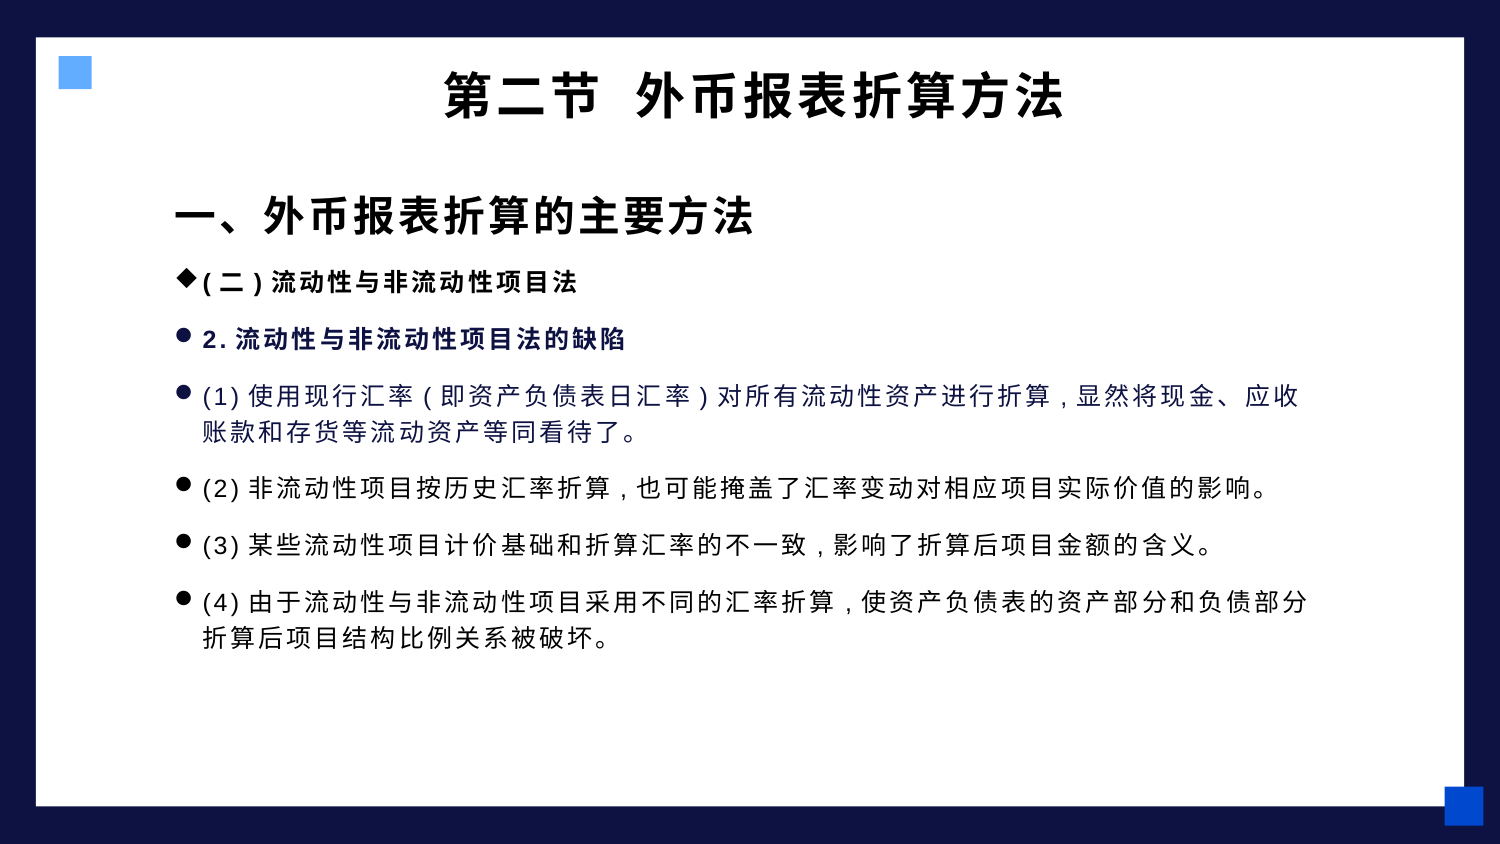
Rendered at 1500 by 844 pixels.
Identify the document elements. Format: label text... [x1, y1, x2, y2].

title 第二节 外币报表折算方法 [159, 43, 1344, 133]
list 一、外币报表折算的主要方法 (二)流动性与非流动性项目法 2.流动性与非流动性项目法的缺陷 (1)使用现行汇率(即资产负债表日汇率)对所有流动性资产进行折算,显然将现金、应收账款和存货等流动资产等同看待了。 (2)非流动性项目按历史汇率折算,也可能掩盖了汇率变动对相应项目实际价值的影响。 (3)某些流动性项目计价基础和折算汇率的不一致,影响了折算后项目金额的含义。 (4)由于流动性与非流动性项目采用不同的汇率折算,使资产负债表的资产部分和负债部分折算后项目结构比例关系被破坏。 [157, 179, 1343, 604]
